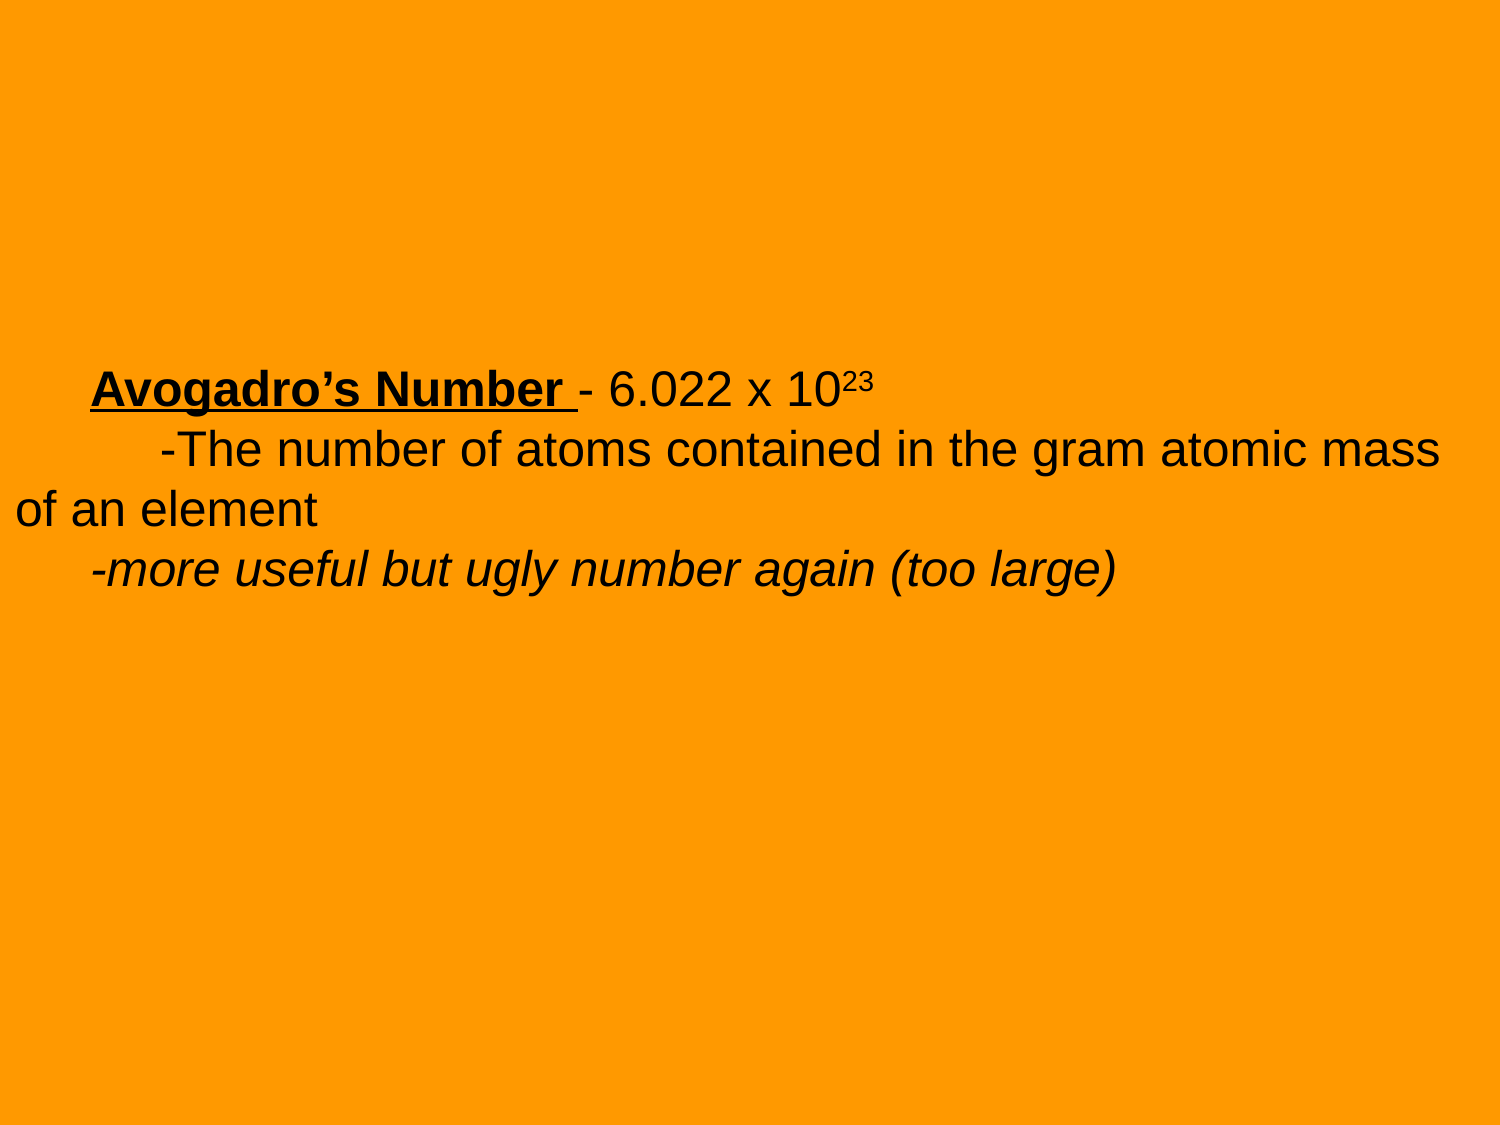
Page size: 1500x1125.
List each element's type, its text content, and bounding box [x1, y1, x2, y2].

text_box Avogadro’s Number - 6.022 x 1023 -The number of atoms contained in the gram atomic mass of an element -more useful but ugly number again (too large) [0, 349, 1500, 650]
